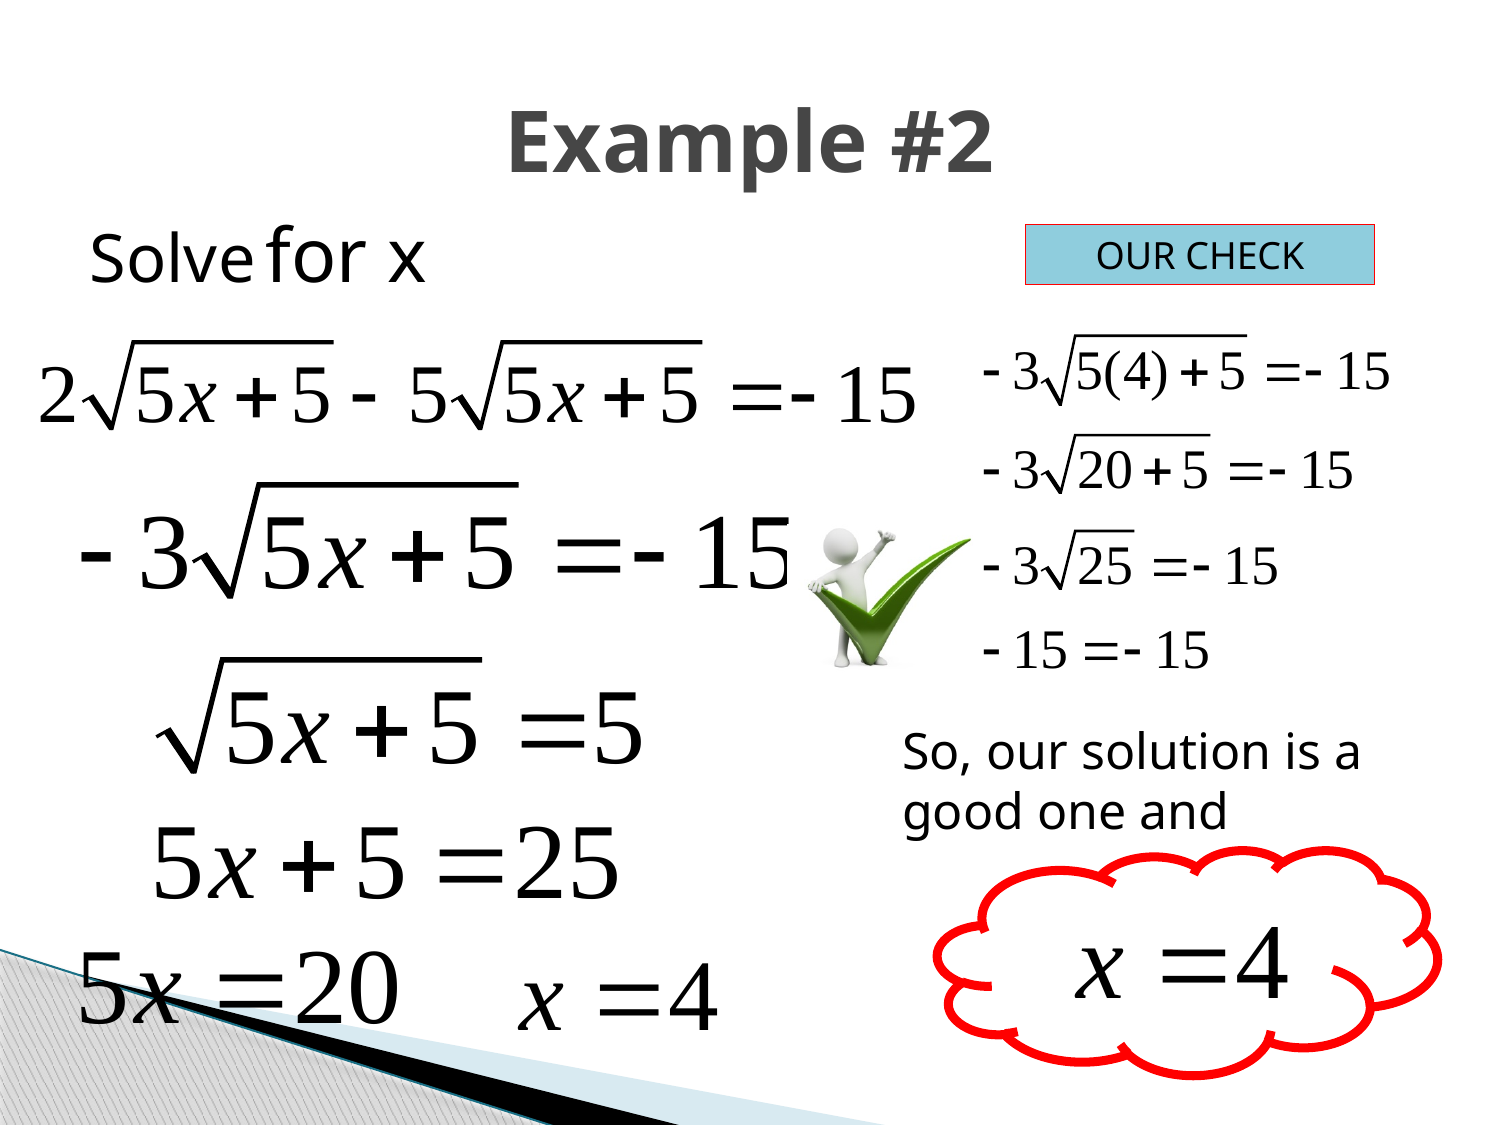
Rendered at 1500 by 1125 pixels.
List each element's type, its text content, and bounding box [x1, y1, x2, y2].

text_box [1055, 899, 1309, 1027]
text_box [62, 462, 811, 625]
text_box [137, 799, 634, 927]
text_box OUR CHECK [1025, 224, 1375, 285]
text_box Solve for x [74, 199, 663, 305]
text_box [973, 324, 1403, 679]
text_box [62, 924, 424, 1052]
title Example #2 [75, 45, 1425, 233]
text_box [24, 324, 928, 451]
text_box So, our solution is a good one and [887, 712, 1388, 848]
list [499, 937, 737, 1056]
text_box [137, 637, 661, 800]
picture [787, 524, 976, 676]
text_box [932, 848, 1443, 1081]
